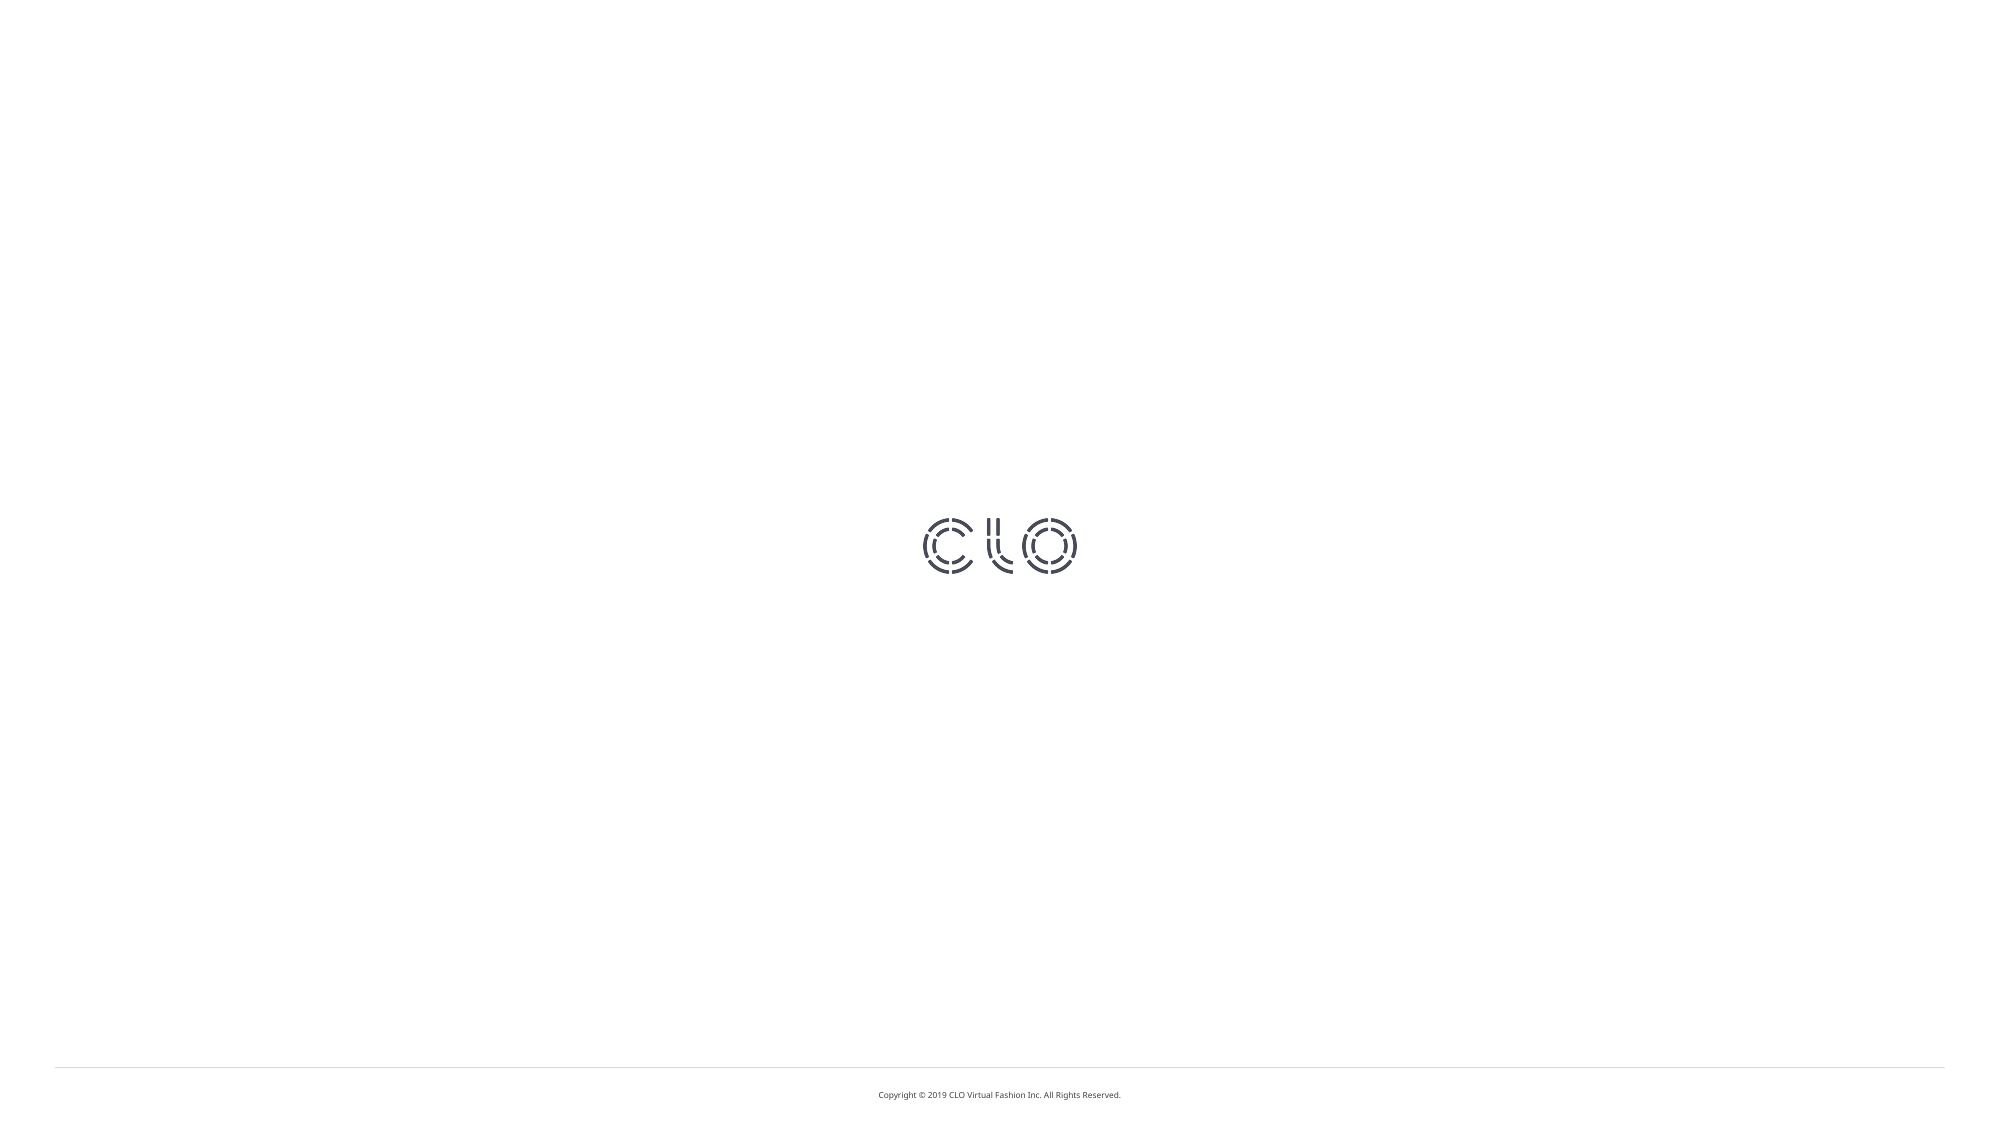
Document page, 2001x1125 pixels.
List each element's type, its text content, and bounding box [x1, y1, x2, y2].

footer Copyright © 2019 CLO Virtual Fashion Inc. All Rights Reserved. [833, 1080, 1167, 1110]
picture [923, 518, 1077, 574]
